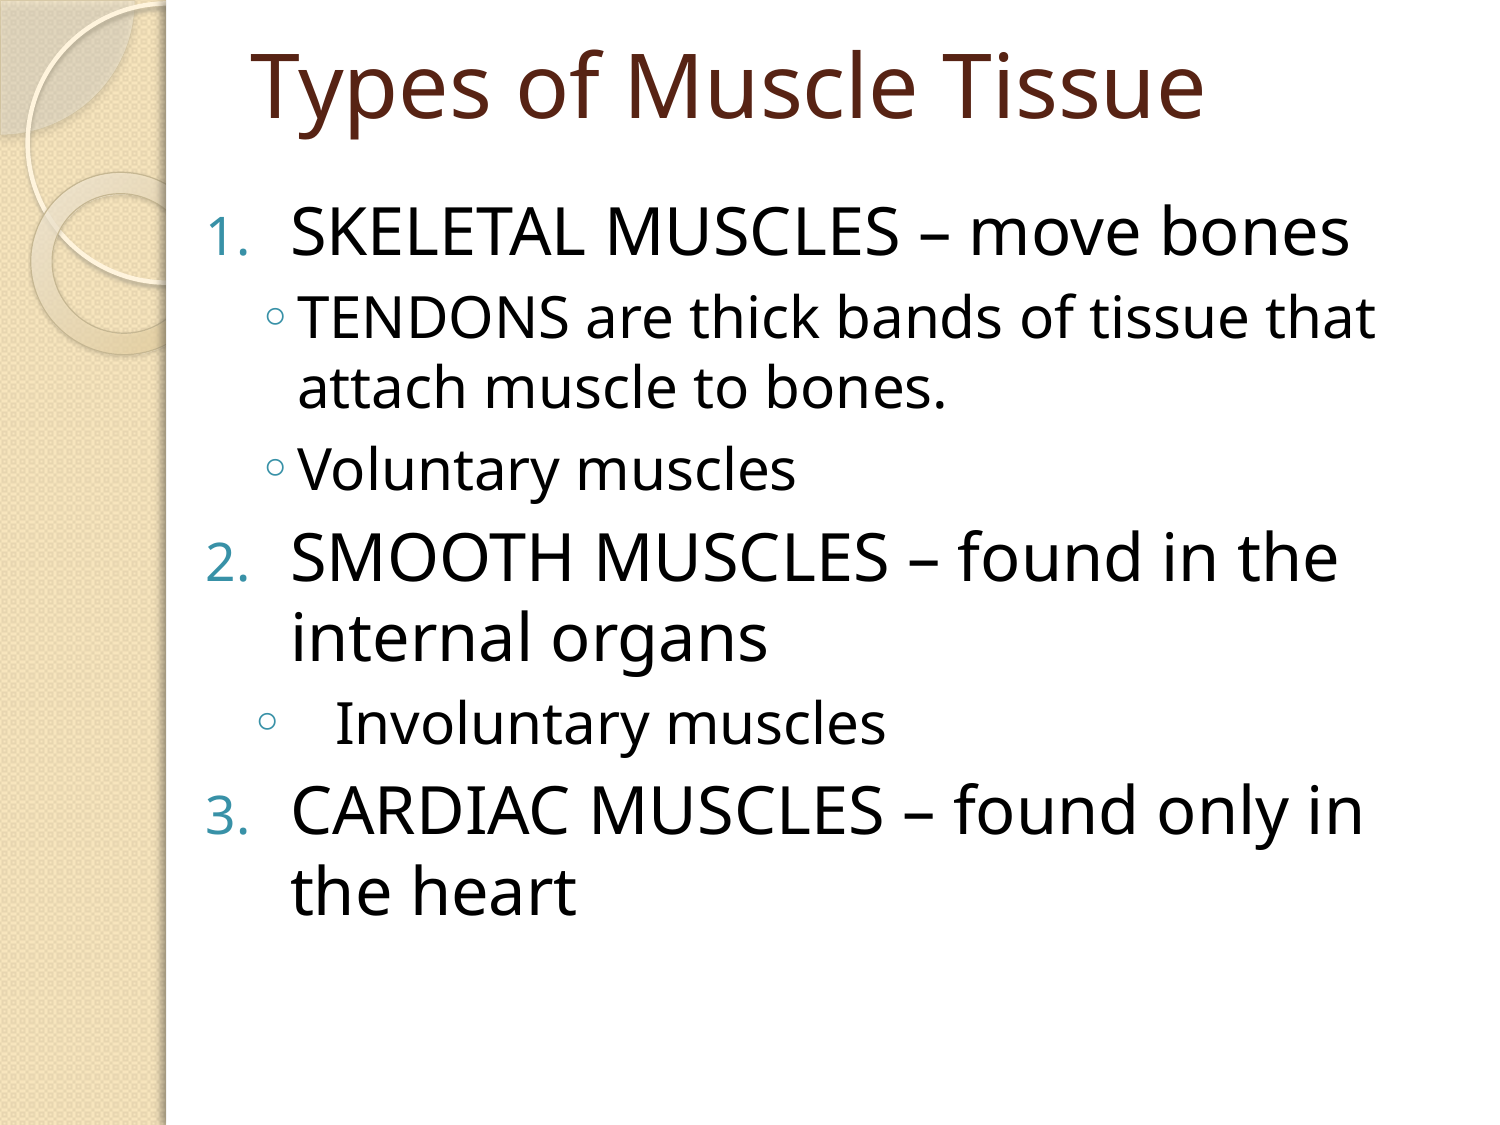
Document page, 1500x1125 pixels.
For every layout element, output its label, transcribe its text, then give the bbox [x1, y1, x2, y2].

title Types of Muscle Tissue [235, 13, 1466, 151]
list SKELETAL MUSCLES – move bones TENDONS are thick bands of tissue that attach muscle to bones. Voluntary muscles SMOOTH MUSCLES – found in the internal organs Involuntary muscles CARDIAC MUSCLES – found only in the heart [177, 181, 1466, 1073]
